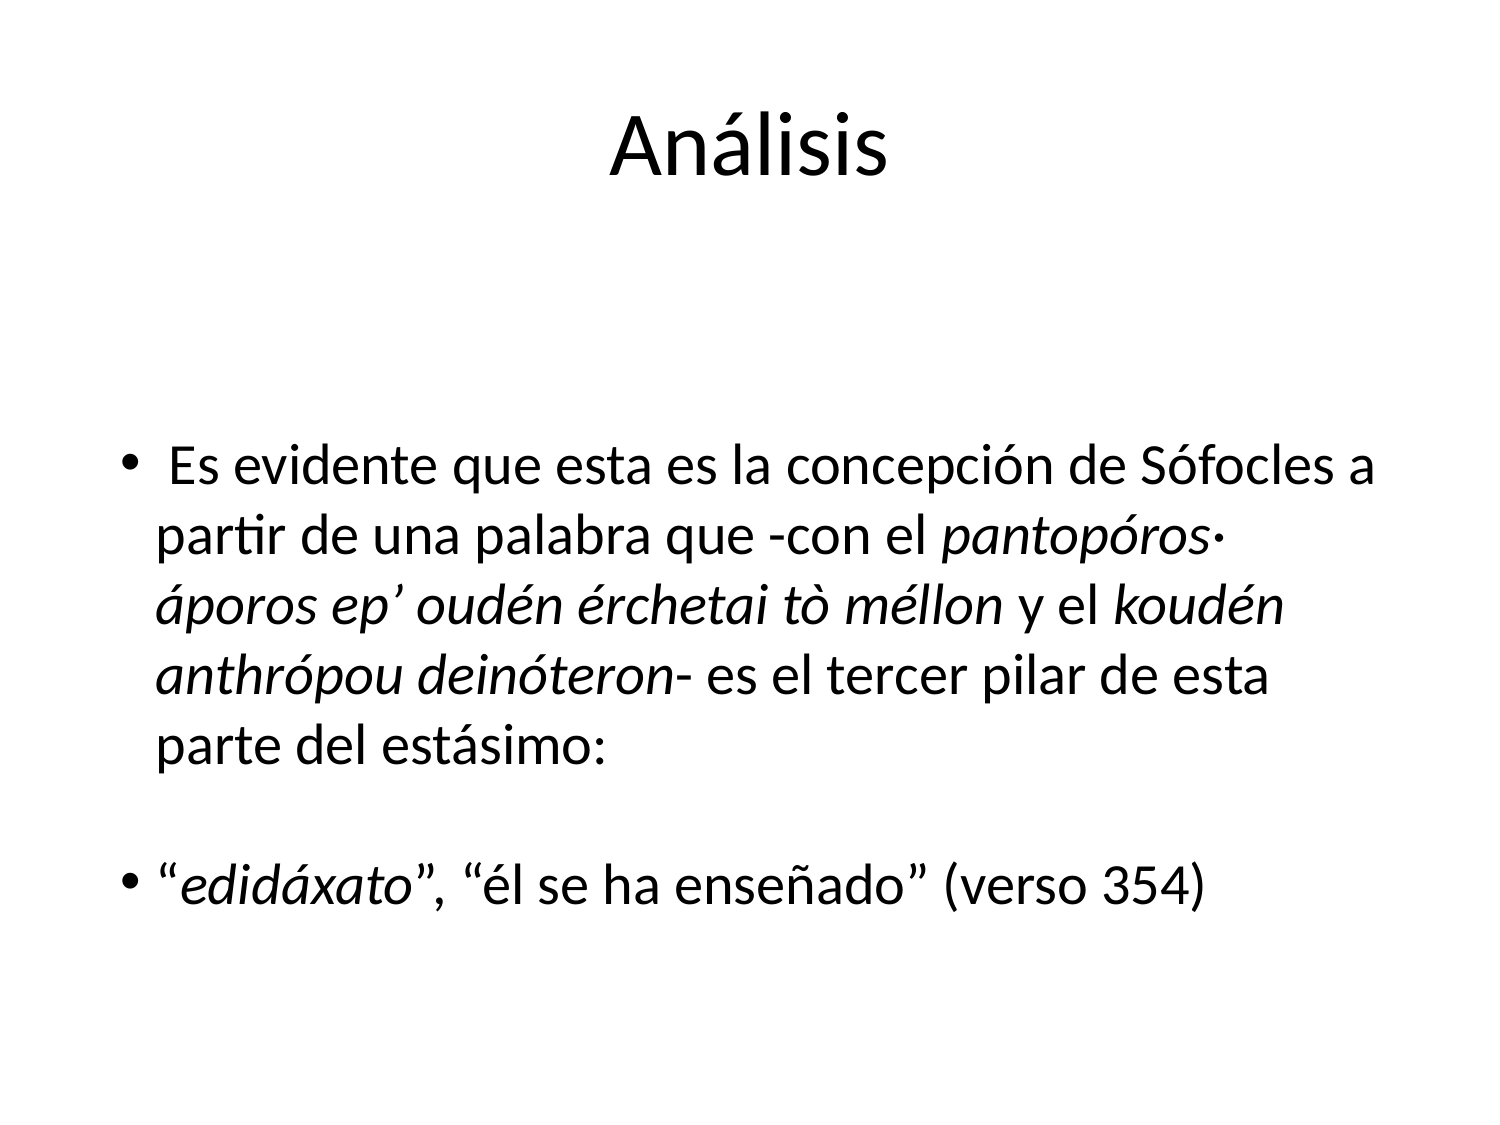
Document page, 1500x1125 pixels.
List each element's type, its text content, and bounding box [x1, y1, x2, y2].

text_box Es evidente que esta es la concepción de Sófocles a partir de una palabra que -con el pantopóros· áporos ep’ oudén érchetai tò méllon y el koudén anthrópou deinóteron- es el tercer pilar de esta parte del estásimo: “edidáxato”, “él se ha enseñado” (verso 354) [105, 418, 1395, 924]
title Análisis [74, 44, 1426, 233]
